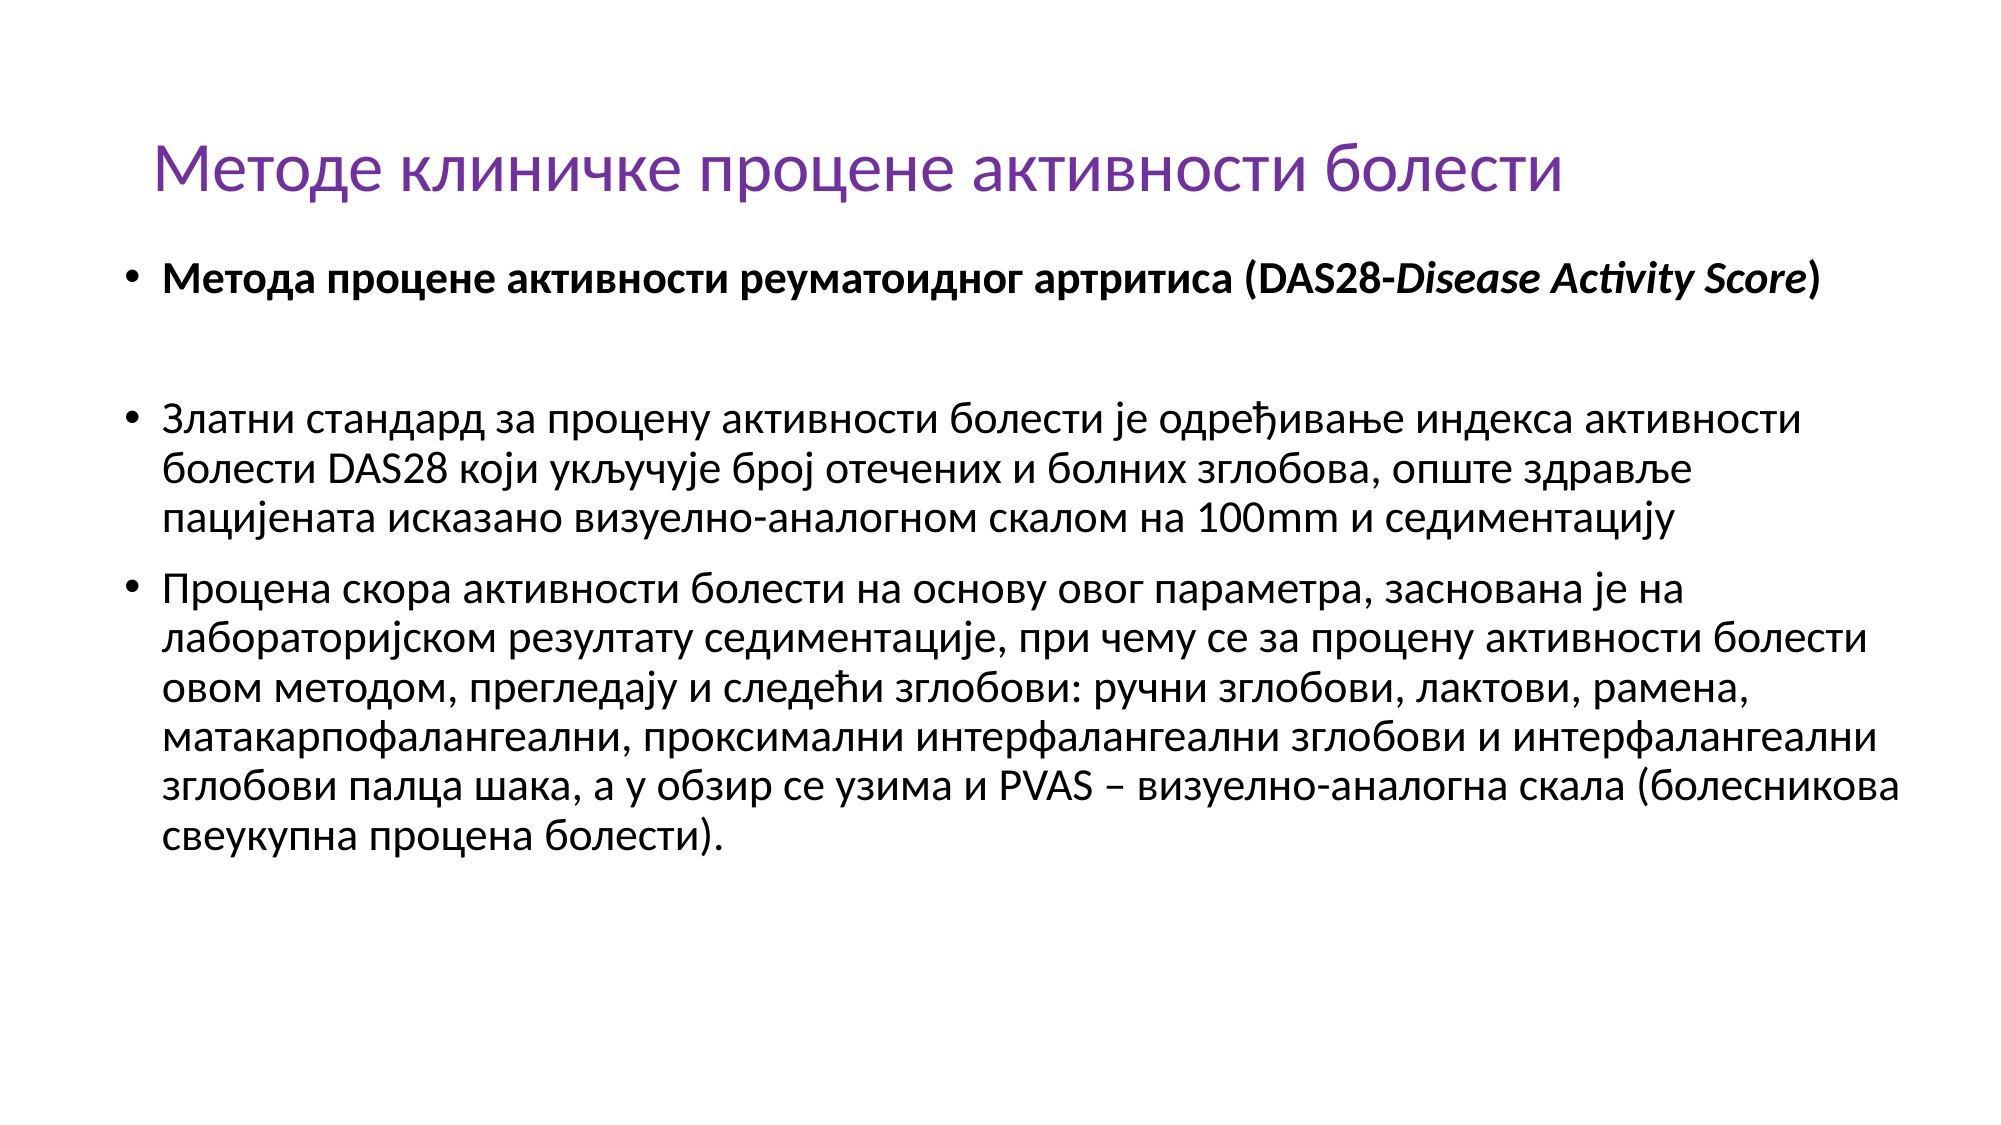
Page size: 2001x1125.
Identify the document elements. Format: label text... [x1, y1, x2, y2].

title Методе клиничке процене активности болести [137, 59, 1863, 246]
list Метода процене активности реуматоидног артритиса (DAS28-Disease Activity Score) Златни стандард за процену активности болести је одређивање индекса активности болести DAS28 који укључује број отечених и болних зглобова, опште здравље пацијената исказано визуелно-аналогном скалом на 100mm и седиментацију Процена скора активности болести на основу овог параметра, заснована је на лабораторијском резултату седиментације, при чему се за процену активности болести овом методом, прегледају и следећи зглобови: ручни зглобови, лактови, рамена, матакарпофалангеални, проксимални интерфалангеални зглобови и интерфалангеални зглобови палца шака, а у обзир се узима и PVAS – визуелно-аналогна скала (болесникова свеукупна процена болести). [109, 246, 1931, 1014]
